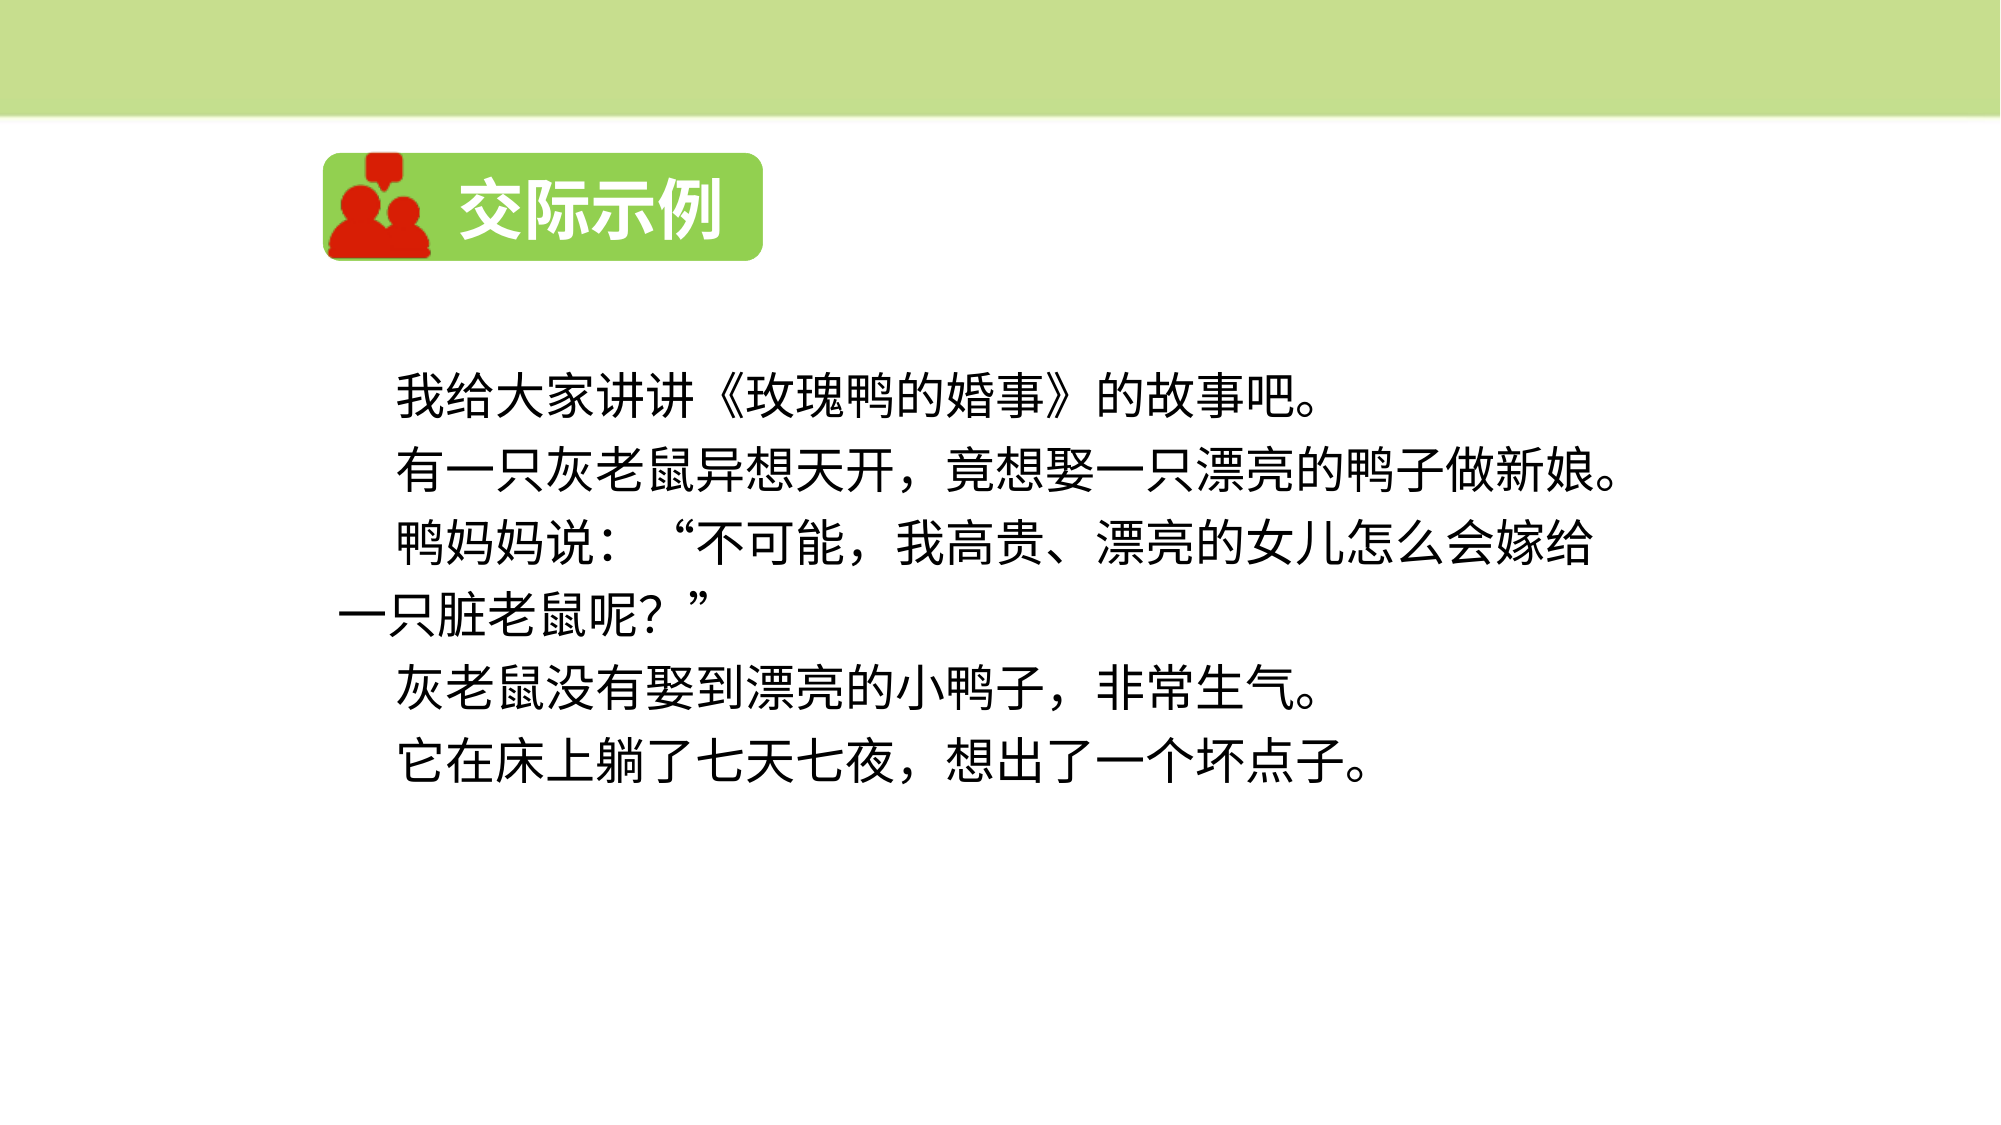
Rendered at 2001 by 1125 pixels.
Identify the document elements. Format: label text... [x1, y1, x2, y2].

text_box 交际示例 [459, 160, 758, 255]
text_box 我给大家讲讲《玫瑰鸭的婚事》的故事吧。 有一只灰老鼠异想天开，竟想娶一只漂亮的鸭子做新娘。 鸭妈妈说：“不可能，我高贵、漂亮的女儿怎么会嫁给一只脏老鼠呢？” 灰老鼠没有娶到漂亮的小鸭子，非常生气。 它在床上躺了七天七夜，想出了一个坏点子。 [323, 344, 1656, 881]
text_box [459, 152, 764, 262]
picture [0, 0, 2001, 1125]
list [299, 125, 459, 285]
